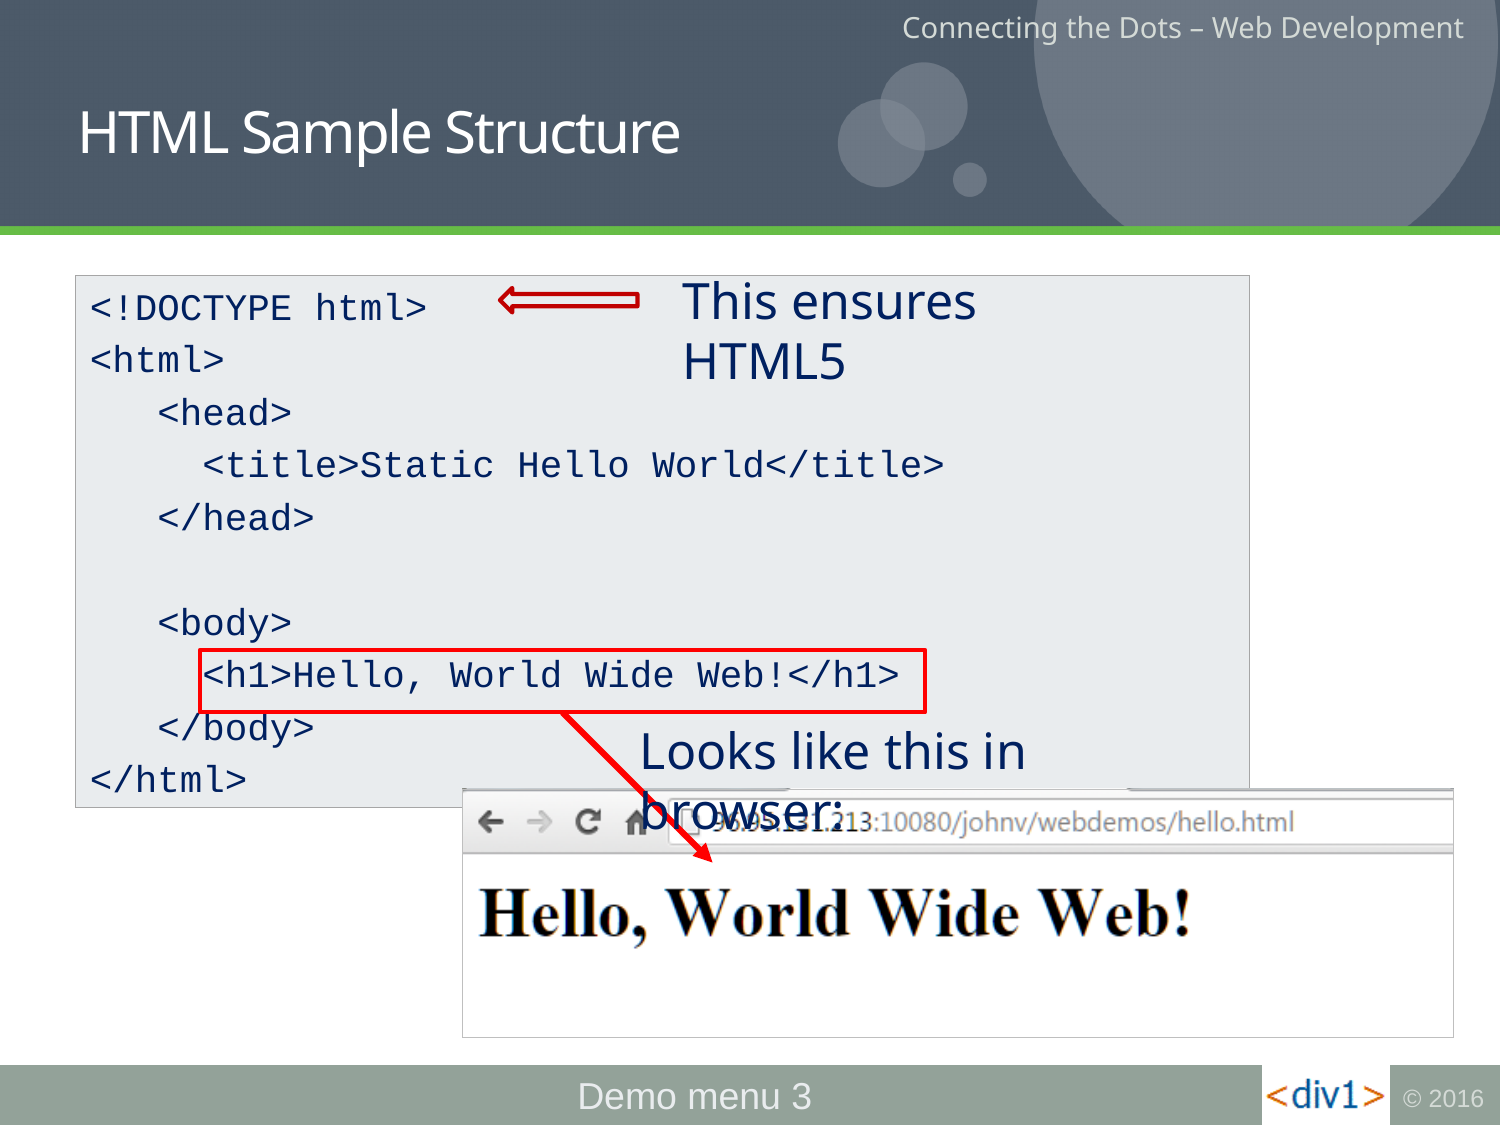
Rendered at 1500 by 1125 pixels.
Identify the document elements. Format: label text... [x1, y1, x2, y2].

picture [0, 1065, 1500, 1125]
text_box [198, 648, 927, 714]
picture [0, 0, 1500, 235]
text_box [562, 712, 713, 863]
text_box Looks like this in browser: [713, 712, 1250, 787]
text_box [497, 285, 640, 315]
text_box HTML Sample Structure [62, 87, 1413, 175]
picture [462, 788, 1454, 1038]
text_box Demo menu 3 [562, 1064, 888, 1124]
text_box <!DOCTYPE html> <html> <head> <title>Static Hello World</title> </head> <body> <h1>Hello, World Wide Web!</h1> </body> </html> [75, 275, 1250, 808]
text_box This ensures HTML5 [667, 261, 1156, 397]
